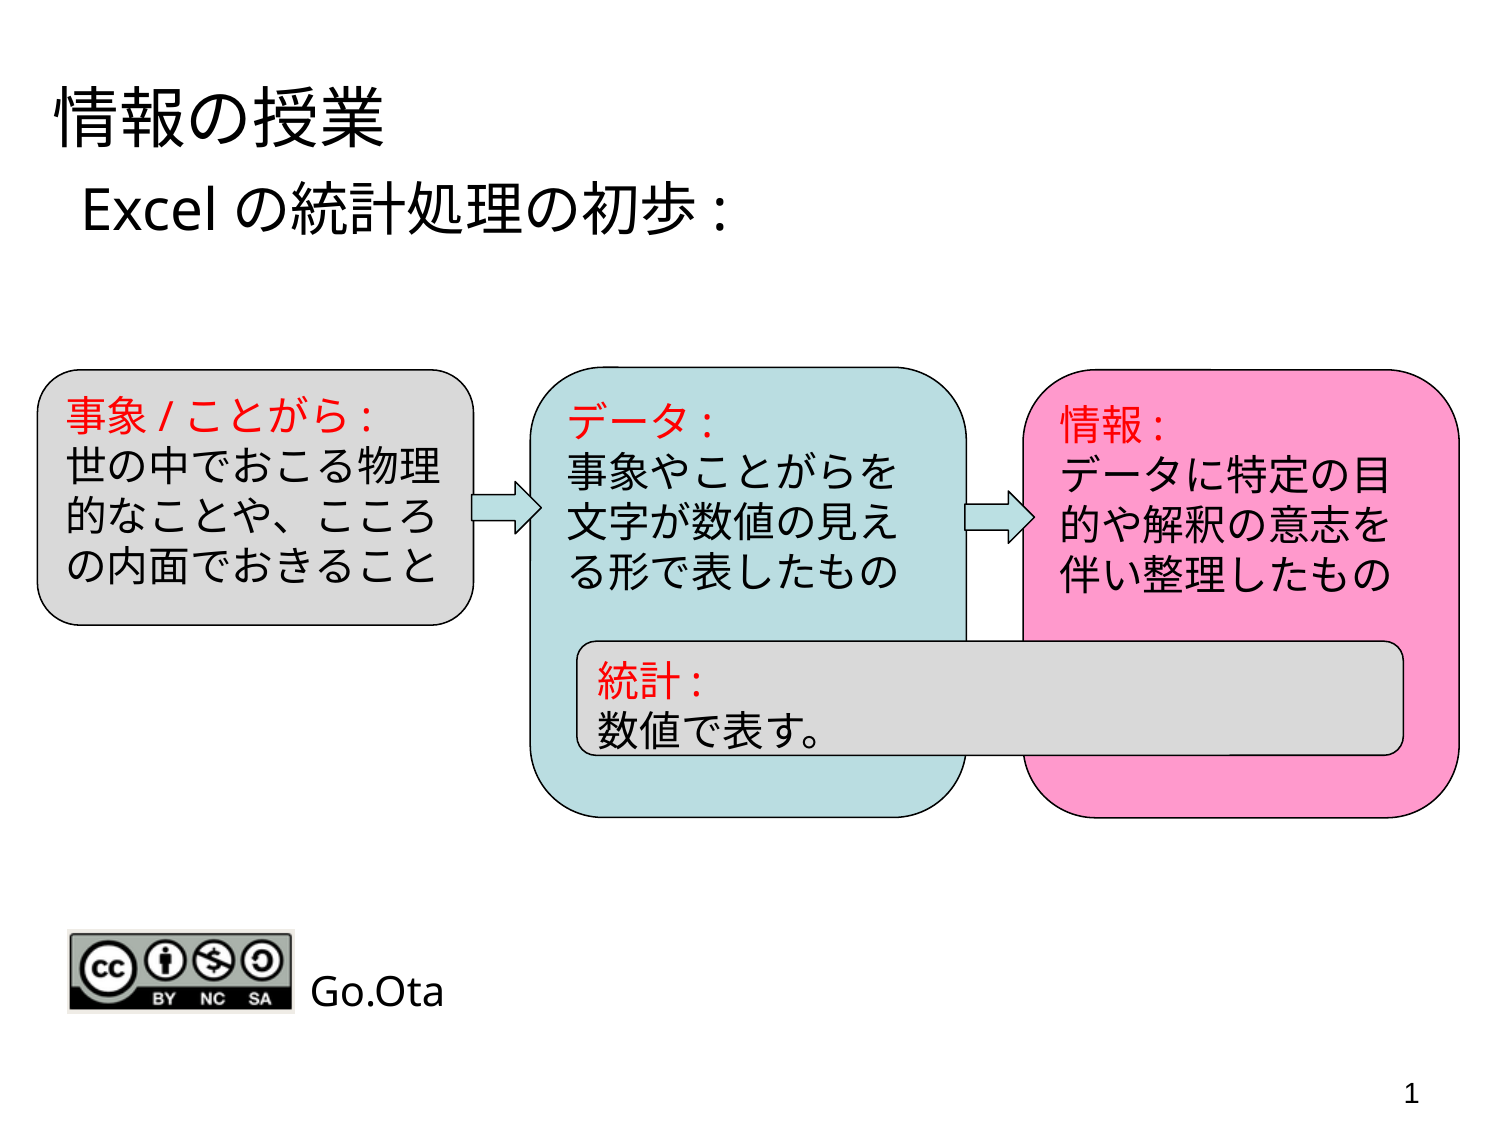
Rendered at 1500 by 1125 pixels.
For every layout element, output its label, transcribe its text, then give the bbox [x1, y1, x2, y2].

text_box 情報: データに特定の目的や解釈の意志を伴い整理したもの [1023, 369, 1460, 818]
text_box 統計: 数値で表す。 [576, 641, 1404, 756]
text_box Go.Ota [294, 937, 501, 1026]
text_box Excelの統計処理の初歩: [65, 151, 1454, 320]
title 情報の授業 [37, 62, 1454, 163]
text_box 事象/ことがら: 世の中でおこる物理的なことや、こころの内面でおきること [37, 369, 474, 626]
text_box [964, 490, 1035, 544]
slide_number 1 [1085, 1067, 1435, 1125]
text_box [471, 481, 542, 534]
picture [67, 929, 295, 1014]
text_box データ: 事象やことがらを文字が数値の見える形で表したもの [530, 367, 967, 818]
